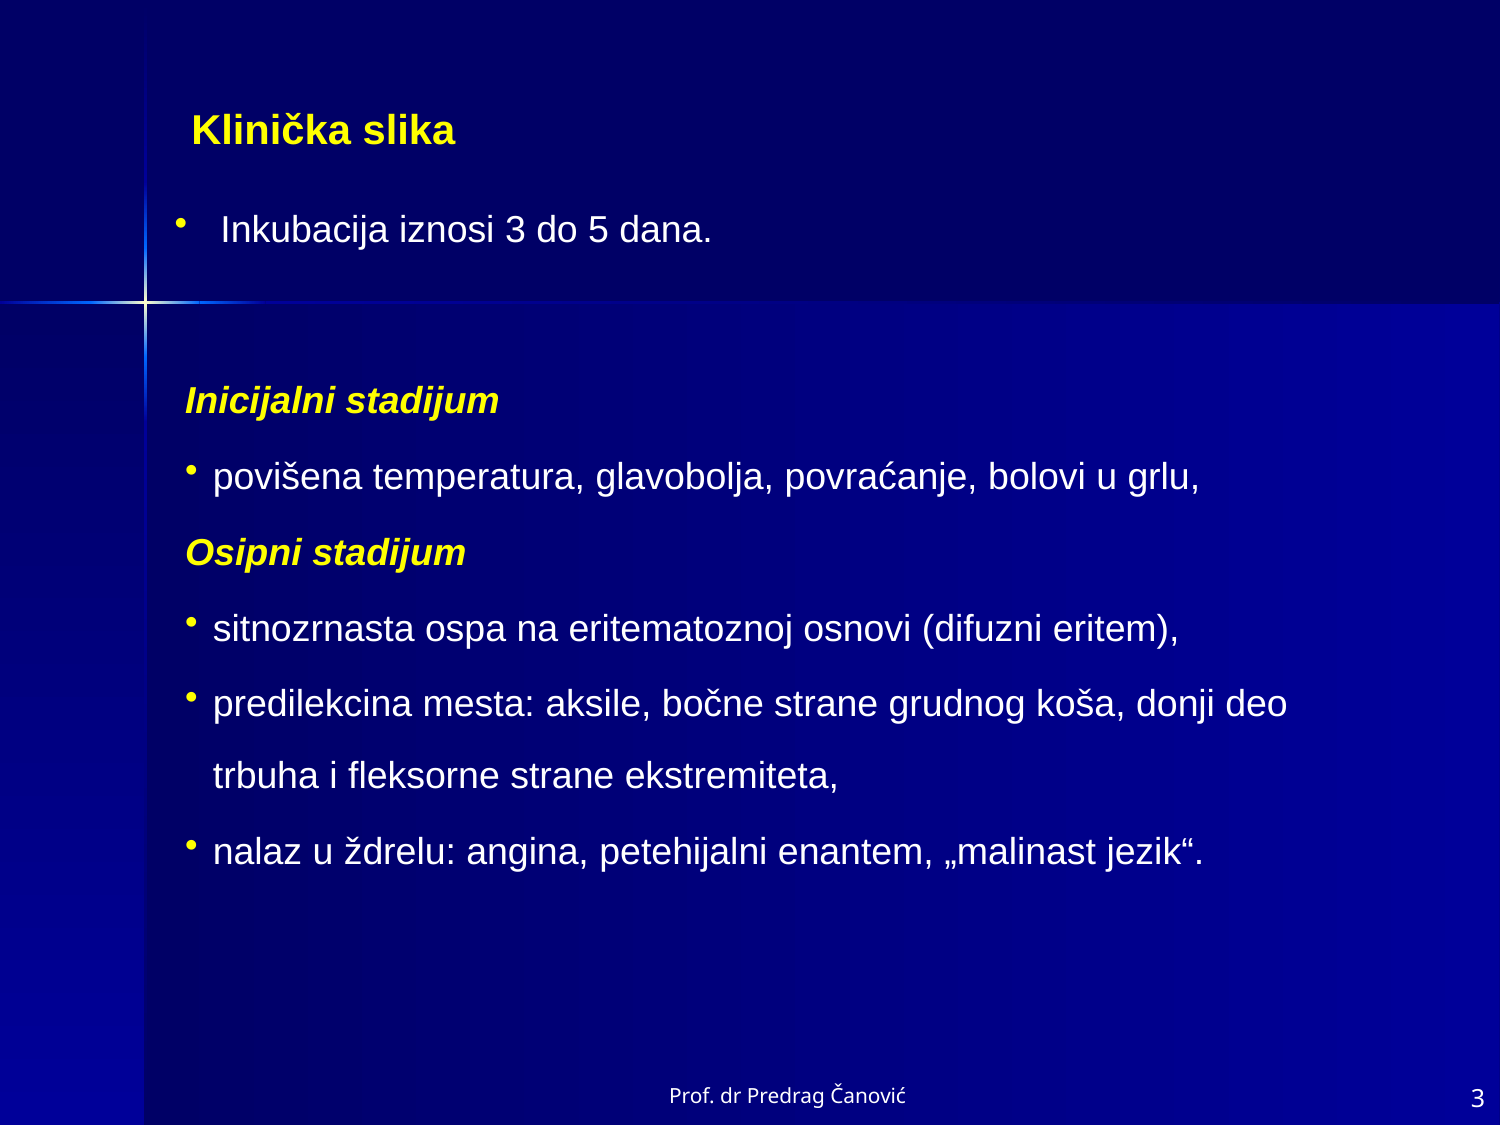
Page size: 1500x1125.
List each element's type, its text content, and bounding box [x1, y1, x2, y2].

text_box Inkubacija iznosi 3 do 5 dana. [159, 197, 739, 258]
footer Prof. dr Predrag Čanović [549, 1074, 1026, 1125]
text_box Inicijalni stadijum povišena temperatura, glavobolja, povraćanje, bolovi u grlu, Osipni stadijum sitnozrnasta ospa na eritematoznoj osnovi (difuzni eritem), predilekcina mesta: aksile, bočne strane grudnog koša, donji deo trbuha i fleksorne strane ekstremiteta, nalaz u ždrelu: angina, petehijalni enantem, „malinast jezik“. [170, 341, 1418, 880]
text_box Klinička slika [176, 95, 482, 161]
slide_number 3 [1187, 1074, 1500, 1125]
